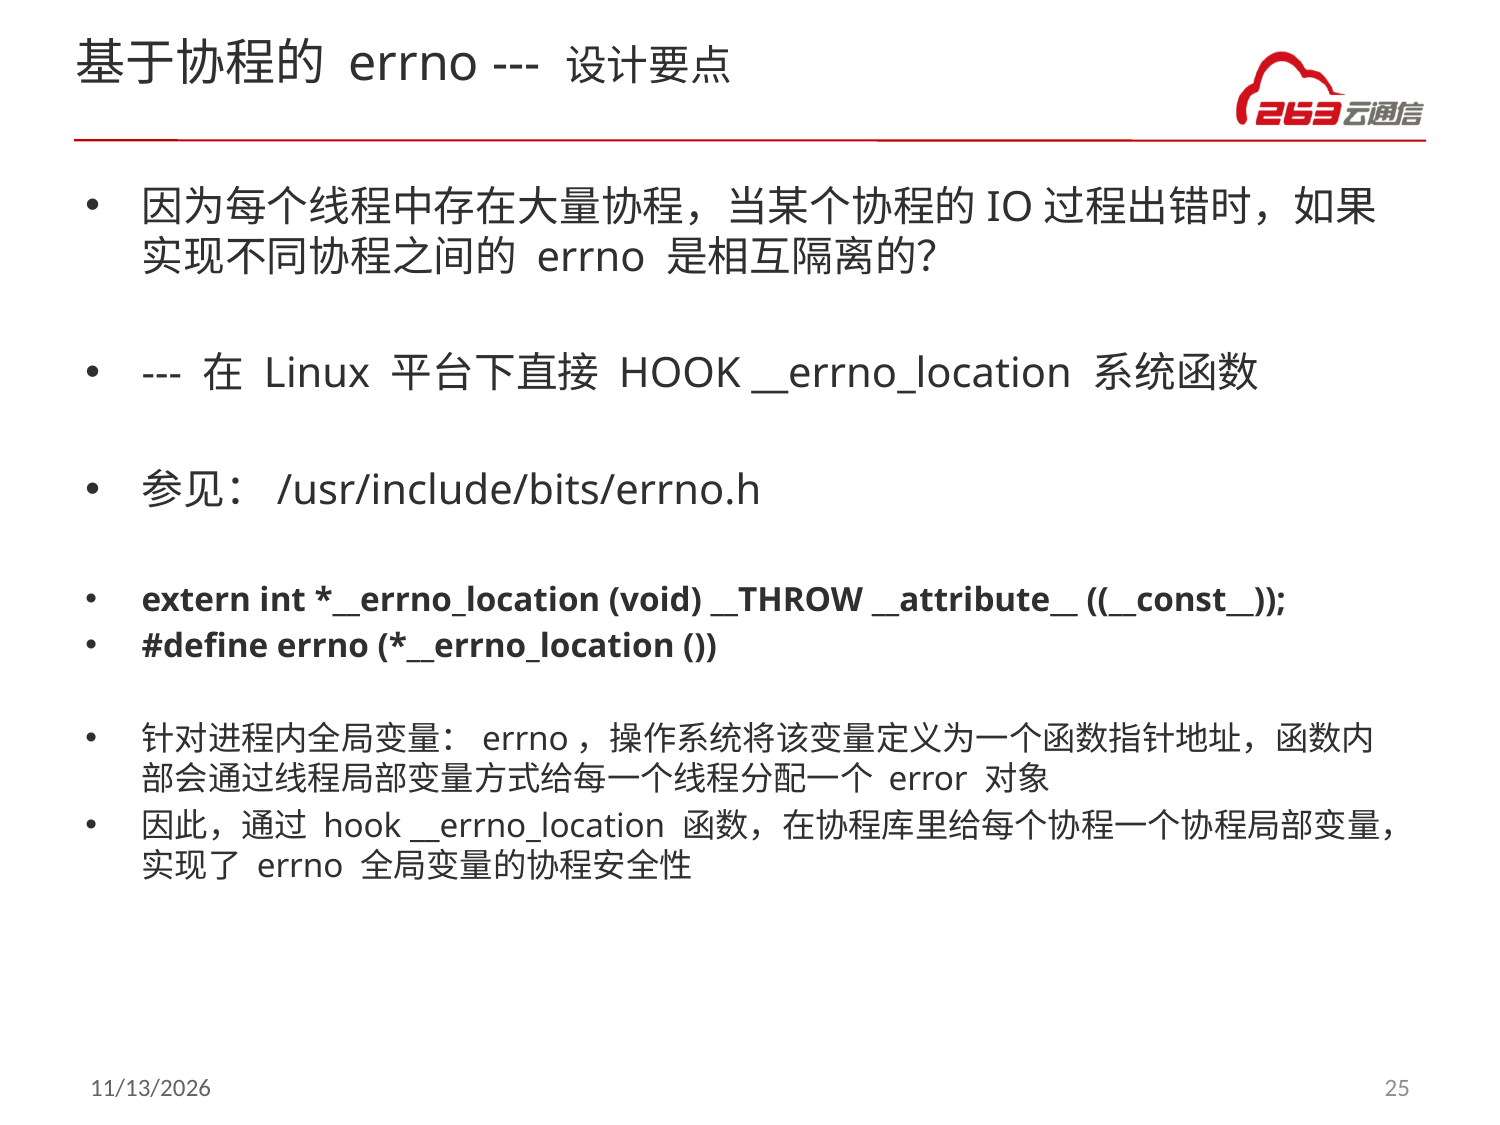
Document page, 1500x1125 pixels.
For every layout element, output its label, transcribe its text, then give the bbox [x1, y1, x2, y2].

title 基于协程的 errno --- 设计要点 [75, 30, 1235, 136]
picture [1230, 37, 1430, 141]
list 因为每个线程中存在大量协程，当某个协程的IO过程出错时，如果实现不同协程之间的 errno 是相互隔离的？ --- 在 Linux 平台下直接 HOOK __errno_location 系统函数 参见：/usr/include/bits/errno.h extern int *__errno_location (void) __THROW __attribute__ ((__const__)); #define errno (*__errno_location ()) 针对进程内全局变量：errno，操作系统将该变量定义为一个函数指针地址，函数内部会通过线程局部变量方式给每一个线程分配一个 error 对象 因此，通过 hook __errno_location 函数，在协程库里给每个协程一个协程局部变量，实现了 errno 全局变量的协程安全性 [70, 171, 1421, 1016]
